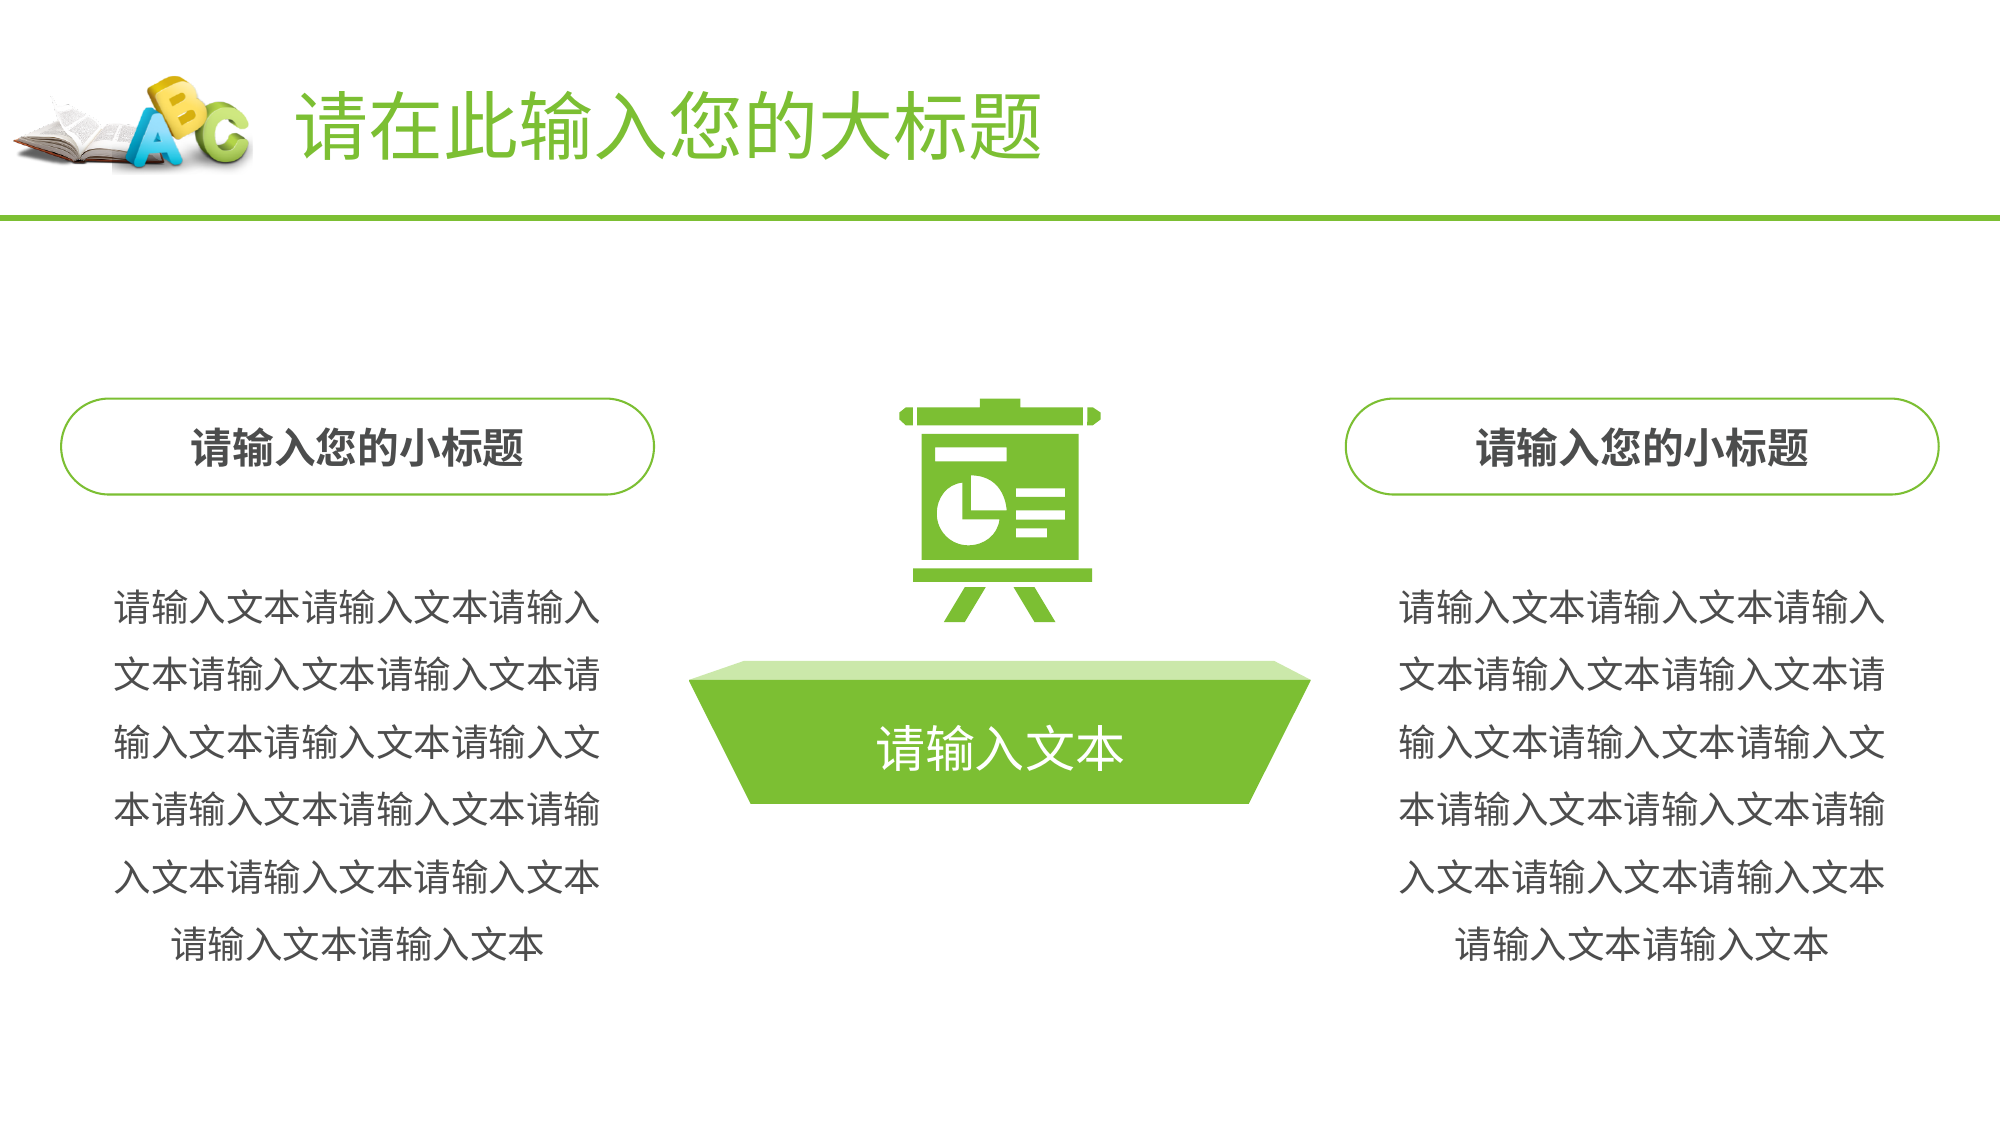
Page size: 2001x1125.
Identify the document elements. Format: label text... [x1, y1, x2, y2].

text_box [1013, 587, 1056, 623]
text_box [943, 587, 986, 623]
text_box 请输入您的小标题 [1344, 397, 1940, 496]
text_box 请输入文本请输入文本请输入文本请输入文本请输入文本请输入文本请输入文本请输入文本请输入文本请输入文本请输入文本请输入文本请输入文本请输入文本请输入文本 [80, 512, 635, 1016]
text_box [917, 398, 1083, 426]
title 请在此输入您的大标题 [278, 60, 1821, 200]
text_box [1087, 407, 1101, 426]
text_box 请输入文本请输入文本请输入文本请输入文本请输入文本请输入文本请输入文本请输入文本请输入文本请输入文本请输入文本请输入文本请输入文本请输入文本请输入文本 [1365, 512, 1920, 1016]
text_box 请输入您的小标题 [60, 397, 656, 496]
text_box [899, 407, 913, 426]
text_box [921, 433, 1079, 560]
text_box [913, 568, 1093, 582]
picture [13, 72, 262, 175]
text_box 请输入文本 [689, 679, 1311, 804]
text_box [691, 660, 1310, 679]
